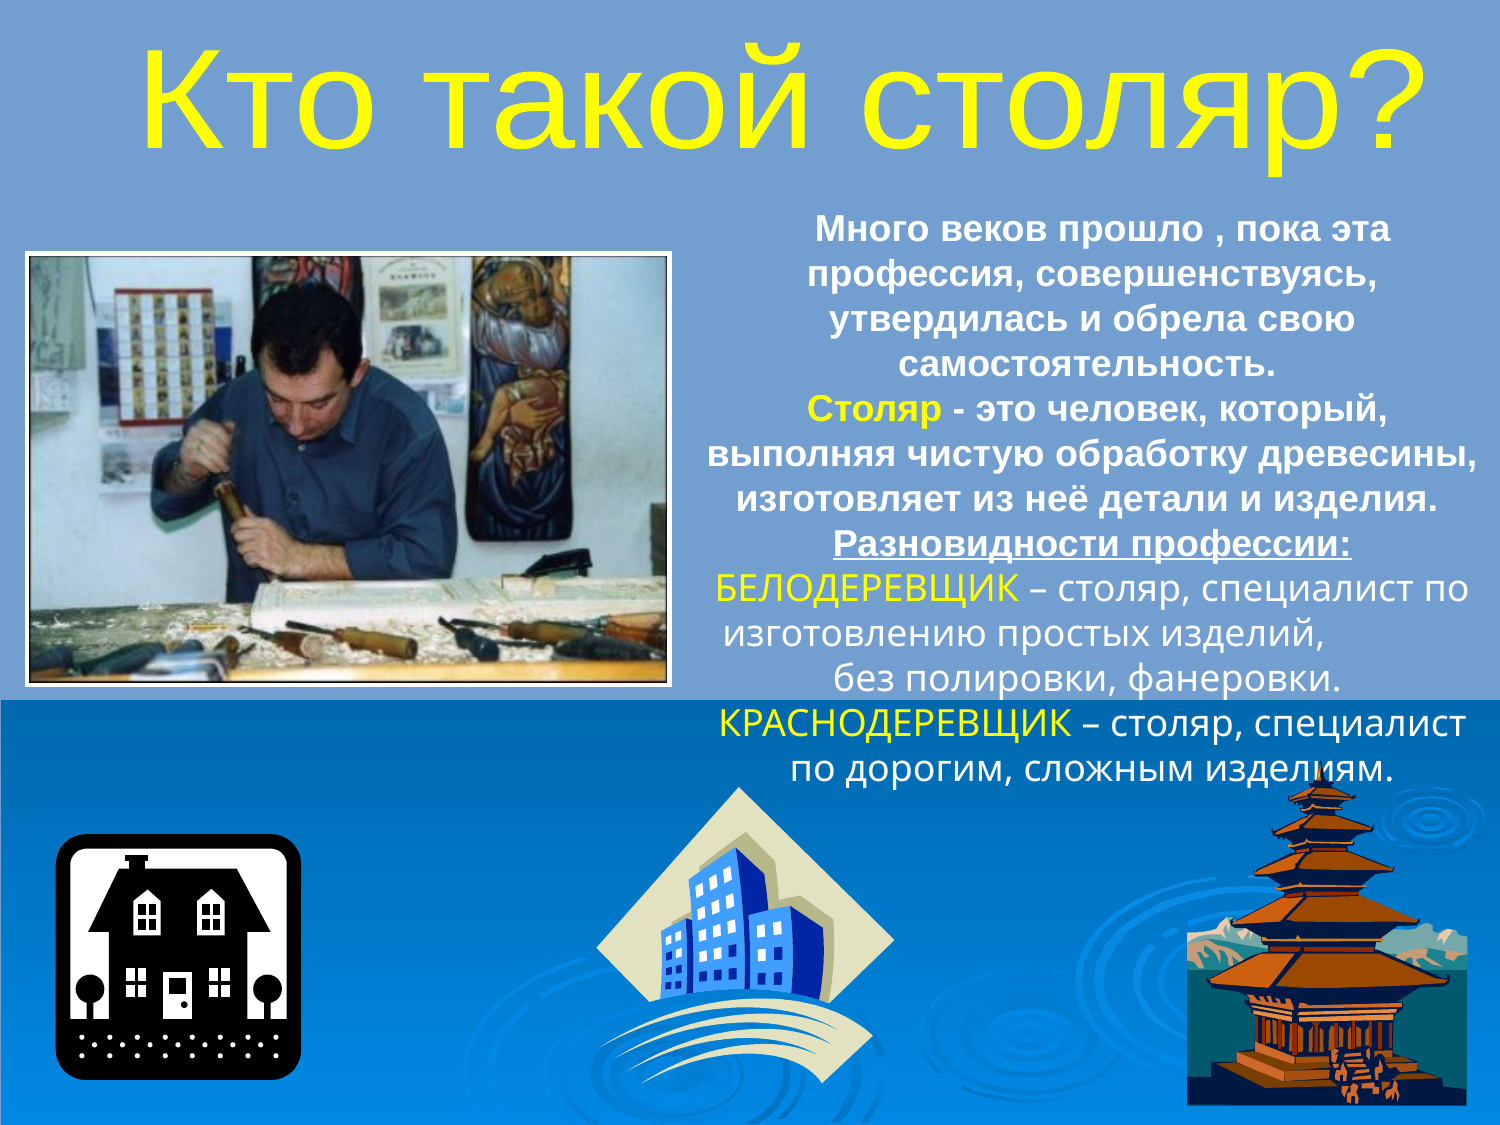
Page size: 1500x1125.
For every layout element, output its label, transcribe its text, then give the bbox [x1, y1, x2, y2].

picture [29, 255, 668, 684]
picture [596, 786, 895, 1085]
picture [55, 833, 302, 1081]
text_box Много веков прошло , пока эта профессия, совершенствуясь, утвердилась и обрела свою самостоятельность. Столяр - это человек, который, выполняя чистую обработку древесины, изготовляет из неё детали и изделия. Разновидности профессии: БЕЛОДЕРЕВЩИК – столяр, специалист по изготовлению простых изделий, без полировки, фанеровки. КРАСНОДЕРЕВЩИК – столяр, специалист по дорогим, сложным изделиям. [684, 196, 1500, 797]
picture [1186, 760, 1468, 1107]
